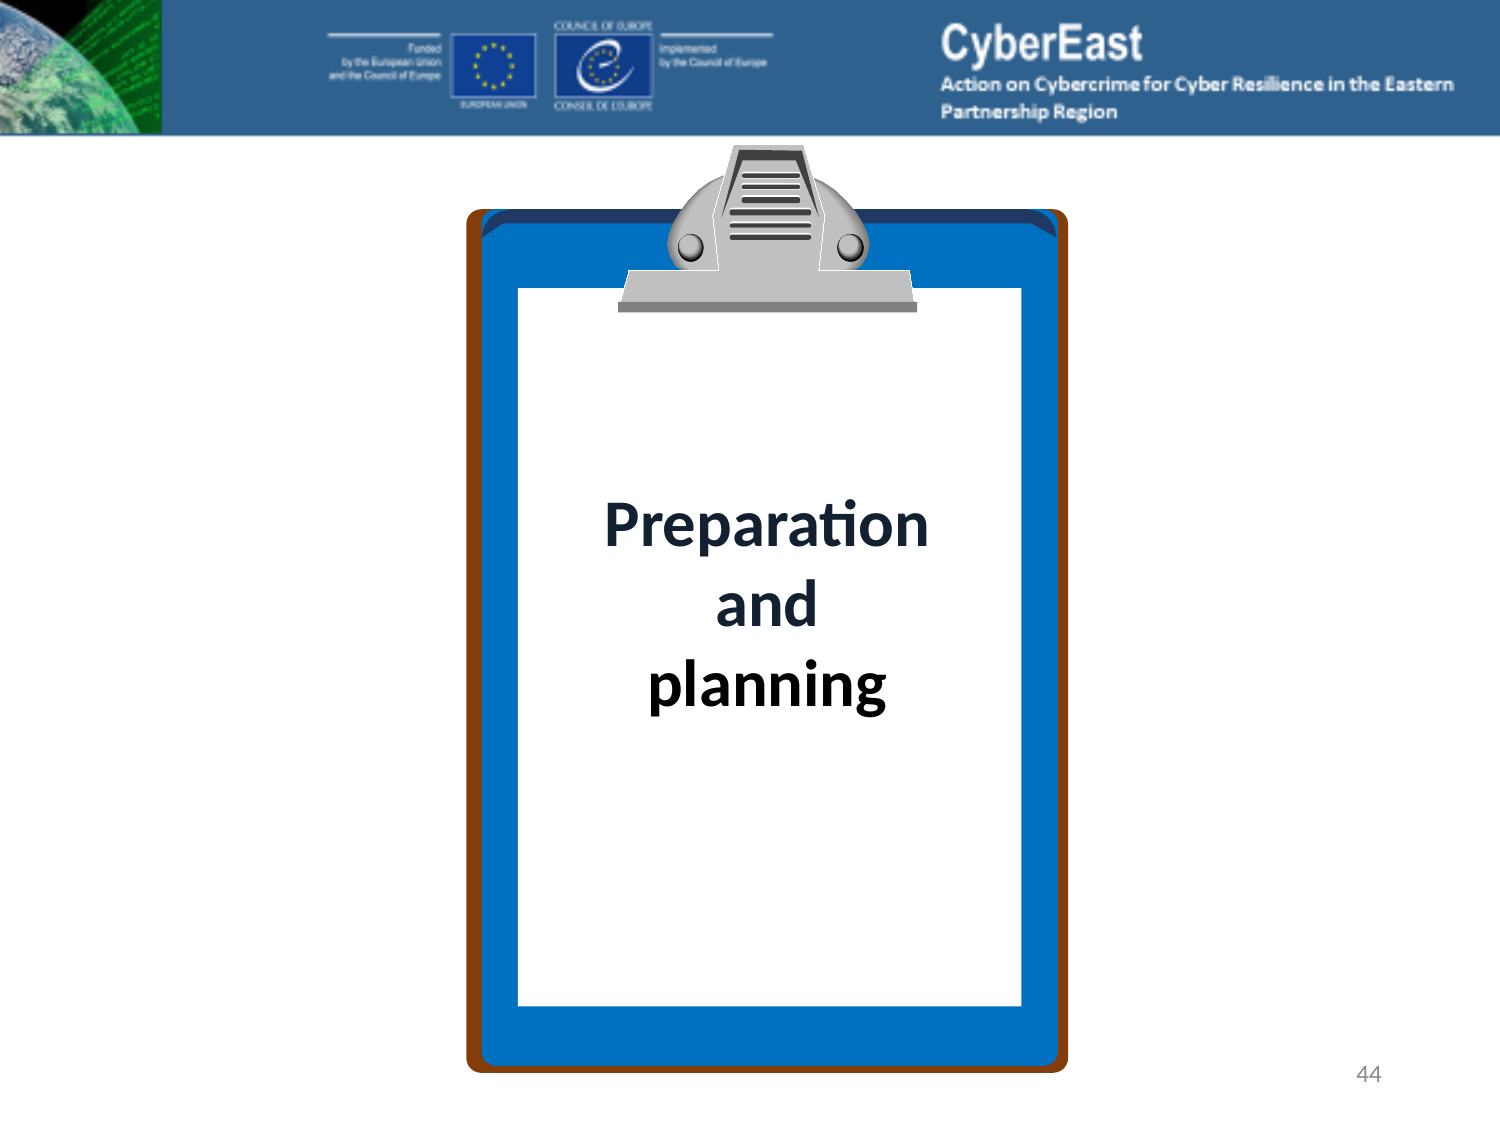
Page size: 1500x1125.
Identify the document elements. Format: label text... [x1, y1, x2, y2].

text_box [466, 144, 1069, 1077]
slide_number 44 [1059, 1042, 1397, 1103]
picture [0, 0, 1500, 1125]
